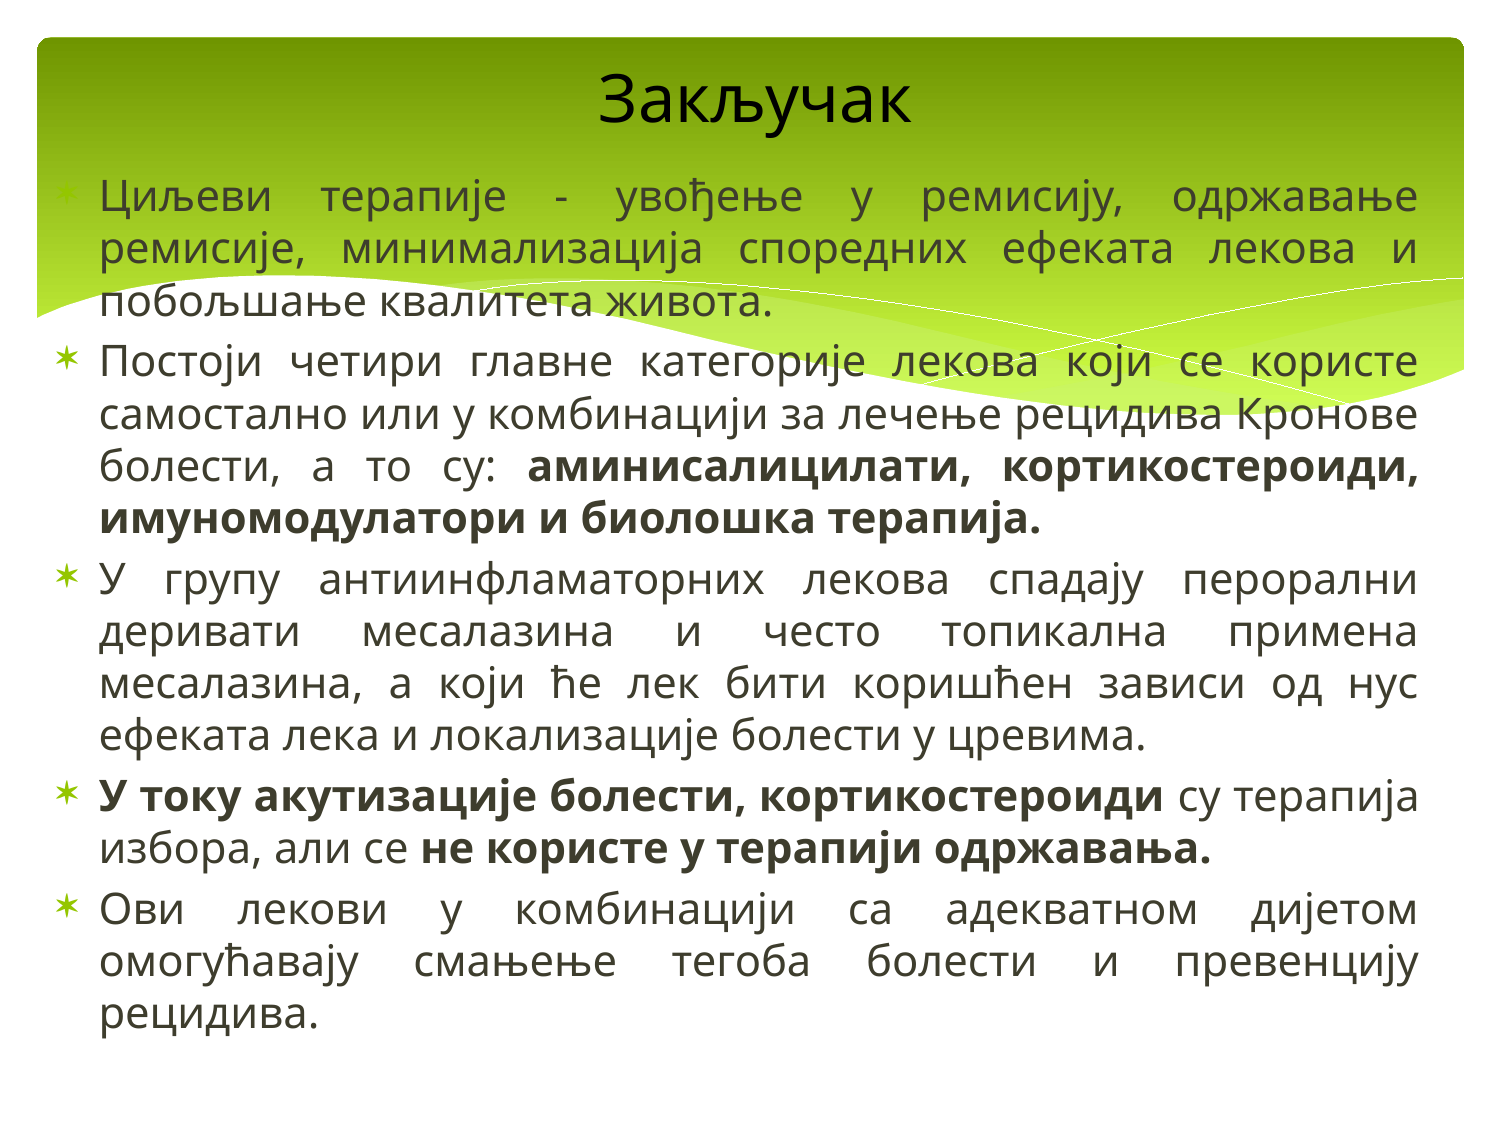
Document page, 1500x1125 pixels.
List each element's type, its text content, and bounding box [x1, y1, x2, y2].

list Циљеви терапије - увођење у ремисију, одржавање ремисије, минимализација споредних ефеката лекова и побољшање квалитета живота. Постоји четири главне категорије лекова који се користе самостално или у комбинацији за лечење рецидива Кронове болести, а то су: аминисалицилати, кортикостероиди, имуномодулатори и биолошка терапија. У групу антиинфламаторних лекова спадају перорални деривати месалазина и често топикална примена месалазина, а који ће лек бити коришћен зависи од нус ефеката лека и локализације болести у цревима. У току акутизације болести, кортикостероиди су терапија избора, али се не користе у терапији одржавања. Ови лекови у комбинацији са адекватном дијетом омогућавају смањење тегоба болести и превенцију рецидива. [41, 160, 1436, 1106]
title Закључак [159, 54, 1353, 138]
